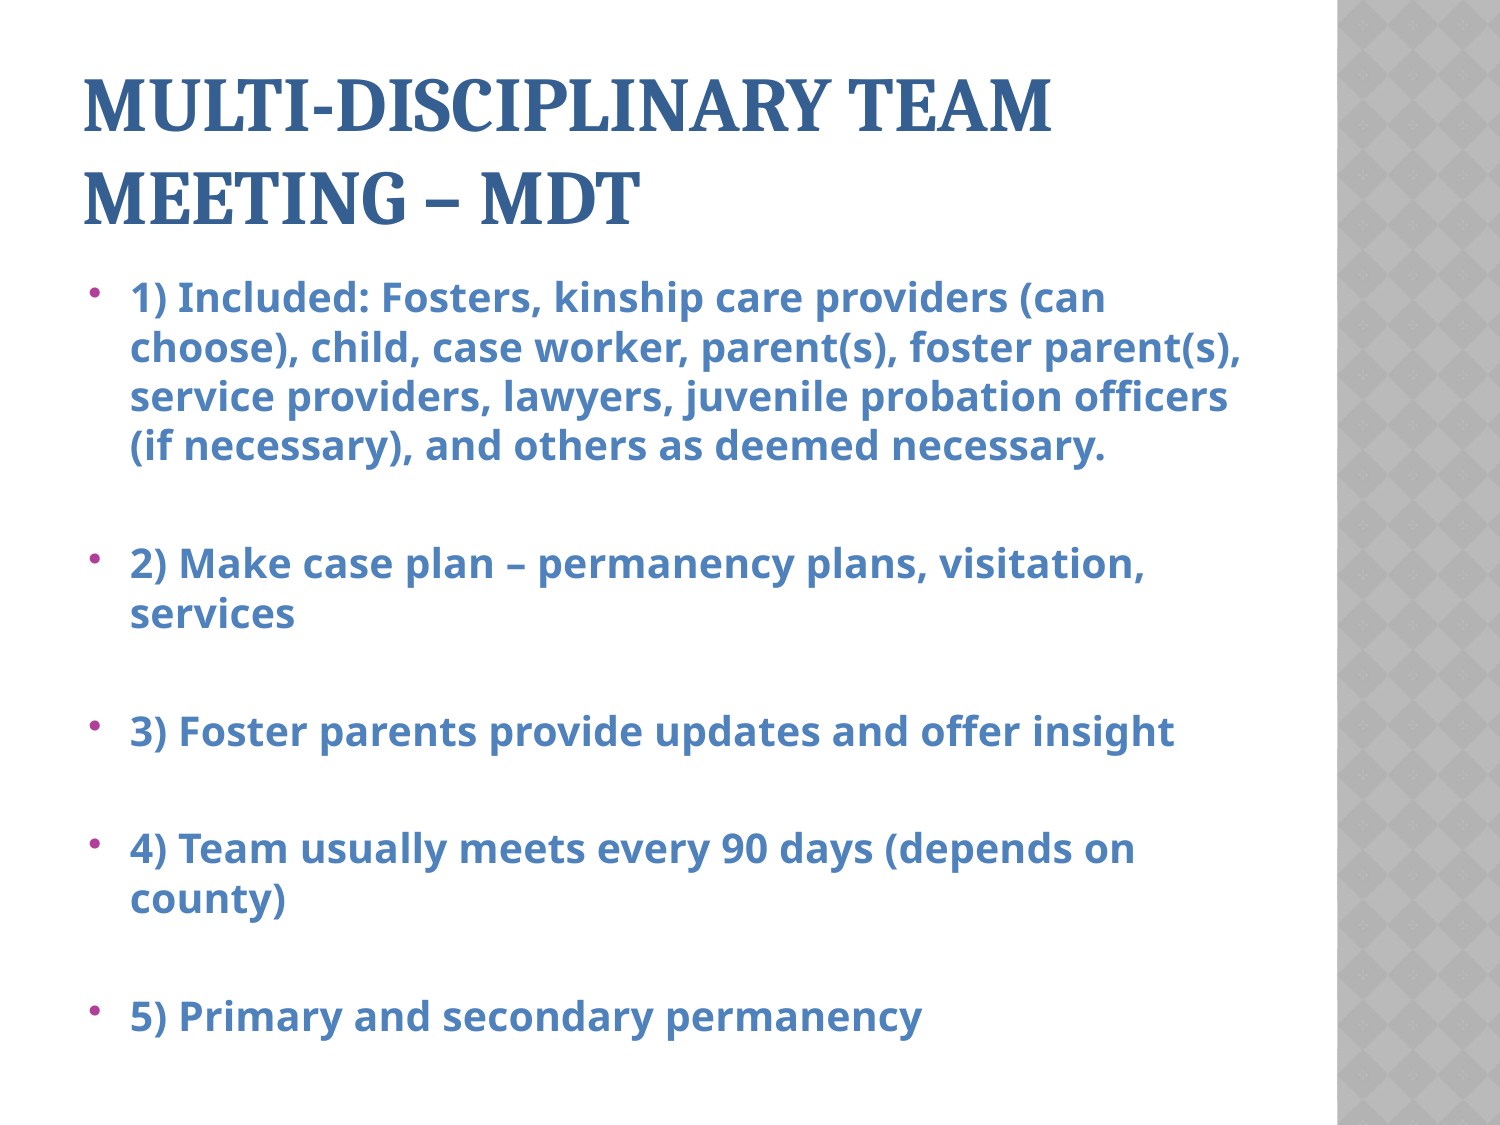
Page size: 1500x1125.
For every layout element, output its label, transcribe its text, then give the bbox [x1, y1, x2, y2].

list 1) Included: Fosters, kinship care providers (can choose), child, case worker, parent(s), foster parent(s), service providers, lawyers, juvenile probation officers (if necessary), and others as deemed necessary. 2) Make case plan – permanency plans, visitation, services 3) Foster parents provide updates and offer insight 4) Team usually meets every 90 days (depends on county) 5) Primary and secondary permanency [75, 264, 1263, 1059]
title Multi-Disciplinary Team Meeting – MDT [75, 52, 1263, 240]
